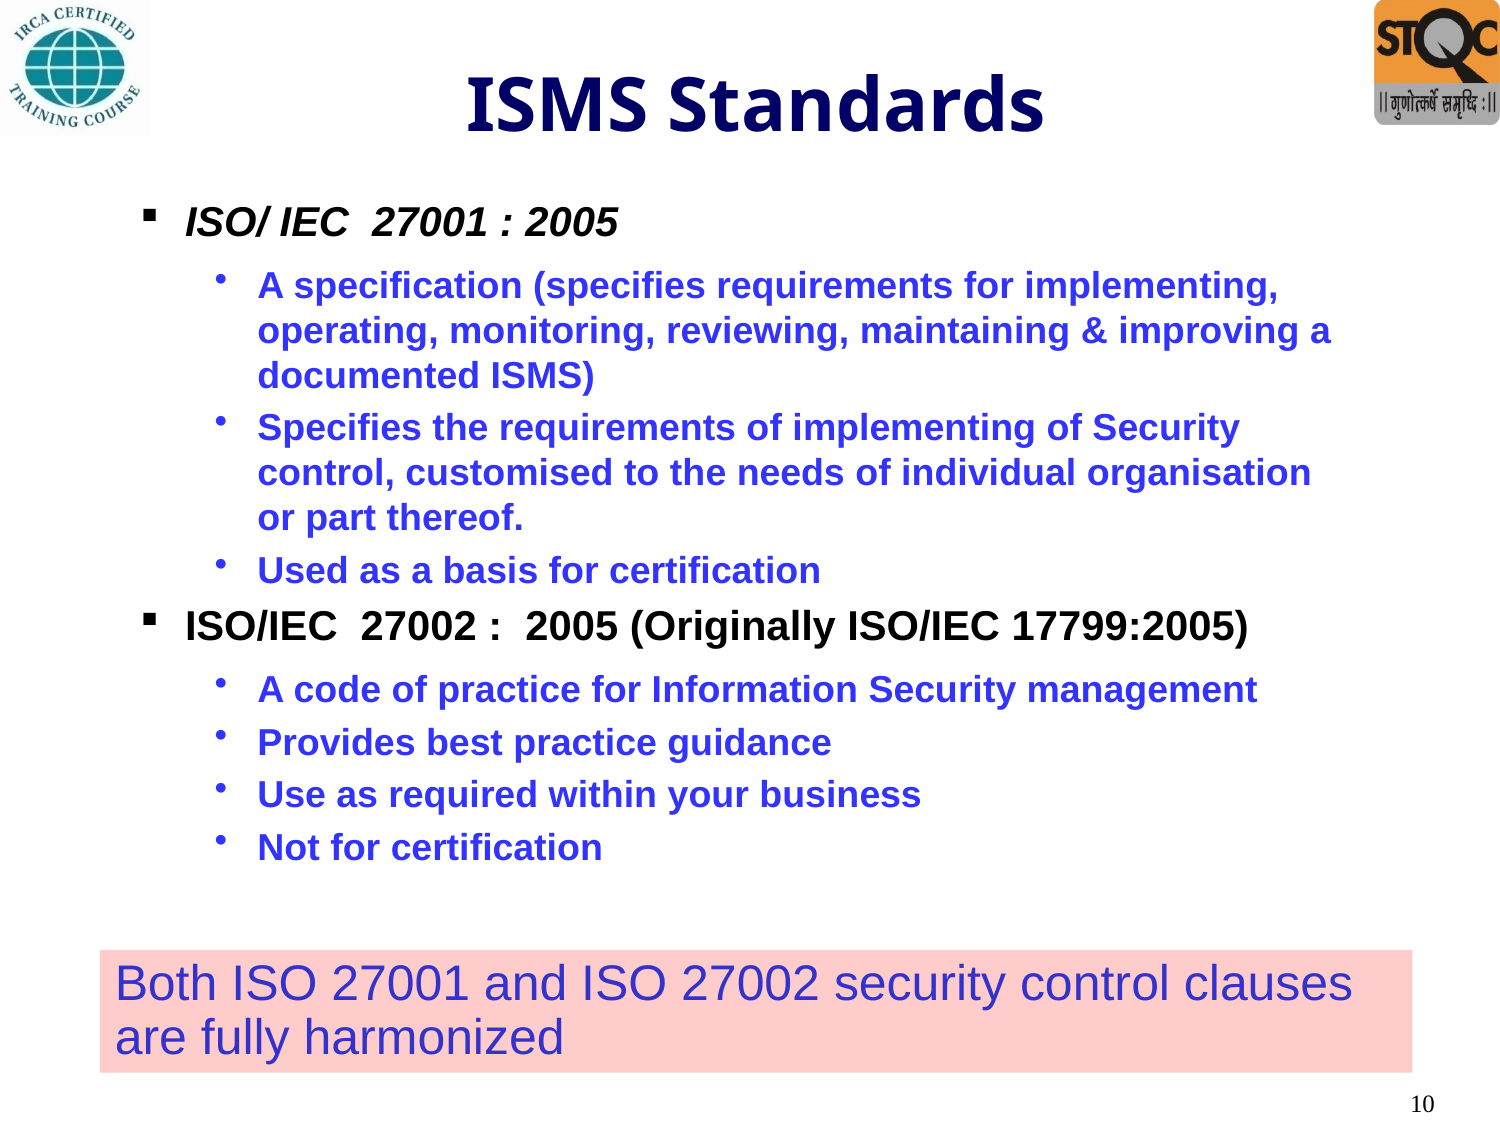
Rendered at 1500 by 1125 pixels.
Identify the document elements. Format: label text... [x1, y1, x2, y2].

title ISMS Standards [137, 15, 1376, 187]
picture [0, 0, 150, 137]
slide_number 10 [1137, 1049, 1451, 1113]
list ISO/ IEC 27001 : 2005 A specification (specifies requirements for implementing, operating, monitoring, reviewing, maintaining & improving a documented ISMS) Specifies the requirements of implementing of Security control, customised to the needs of individual organisation or part thereof. Used as a basis for certification ISO/IEC 27002 : 2005 (Originally ISO/IEC 17799:2005) A code of practice for Information Security management Provides best practice guidance Use as required within your business Not for certification [124, 187, 1376, 949]
picture [1374, 0, 1500, 125]
text_box Both ISO 27001 and ISO 27002 security control clauses are fully harmonized [99, 949, 1413, 1073]
